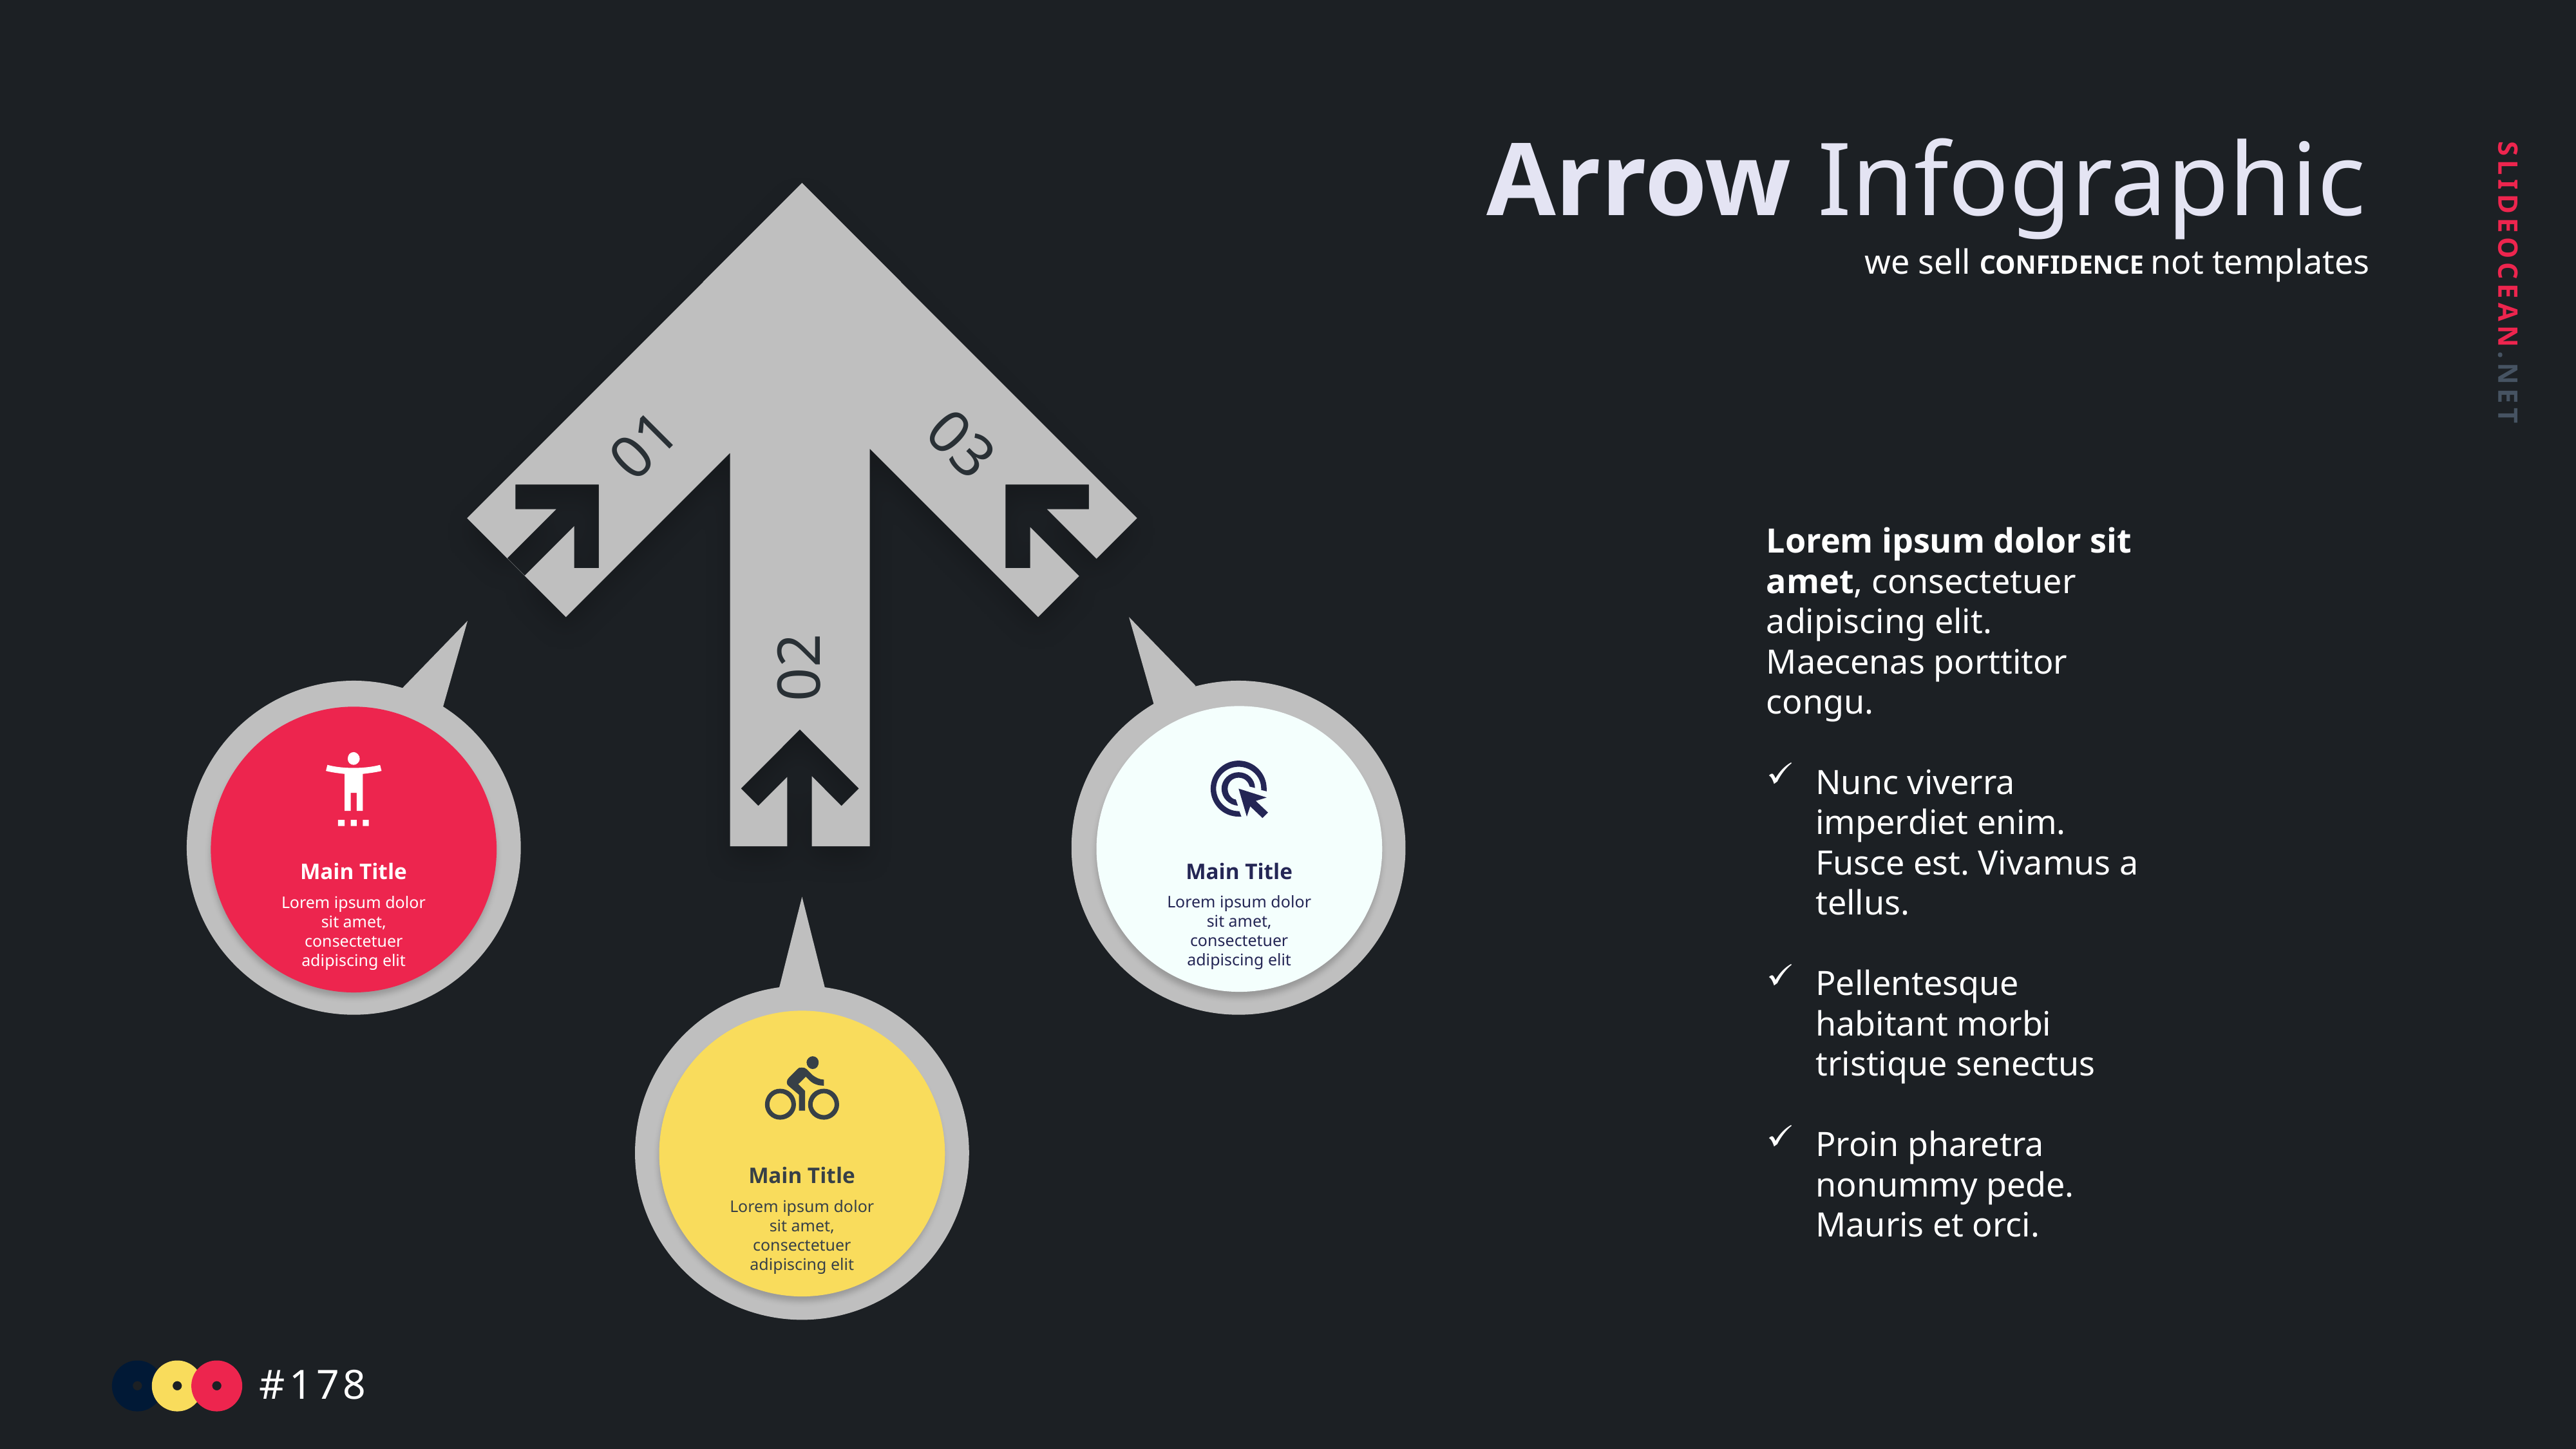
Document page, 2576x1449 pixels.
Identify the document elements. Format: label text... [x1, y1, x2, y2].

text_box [590, 940, 1014, 1276]
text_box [710, 1157, 894, 1260]
text_box 03 [867, 346, 1023, 501]
text_box [466, 181, 1139, 848]
text_box [726, 1276, 878, 1298]
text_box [153, 647, 554, 982]
text_box [298, 982, 410, 994]
text_box #178 [259, 1359, 405, 1408]
text_box [1180, 980, 1299, 993]
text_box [1036, 645, 1441, 980]
text_box Lorem ipsum dolor sit amet, consectetuer adipiscing elit. Maecenas porttitor congu. Nunc viverra imperdiet enim. Fusce est. Vivamus a tellus. Pellentesque habitant morbi tristique senectus Proin pharetra nonummy pede. Mauris et orci. [1757, 515, 2155, 1289]
text_box 02 [756, 571, 837, 711]
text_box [1148, 852, 1331, 956]
text_box Arrow Infographic [1477, 110, 2376, 241]
text_box 01 [582, 347, 738, 503]
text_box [262, 853, 445, 956]
text_box we sell CONFIDENCE not templates [1855, 235, 2380, 285]
